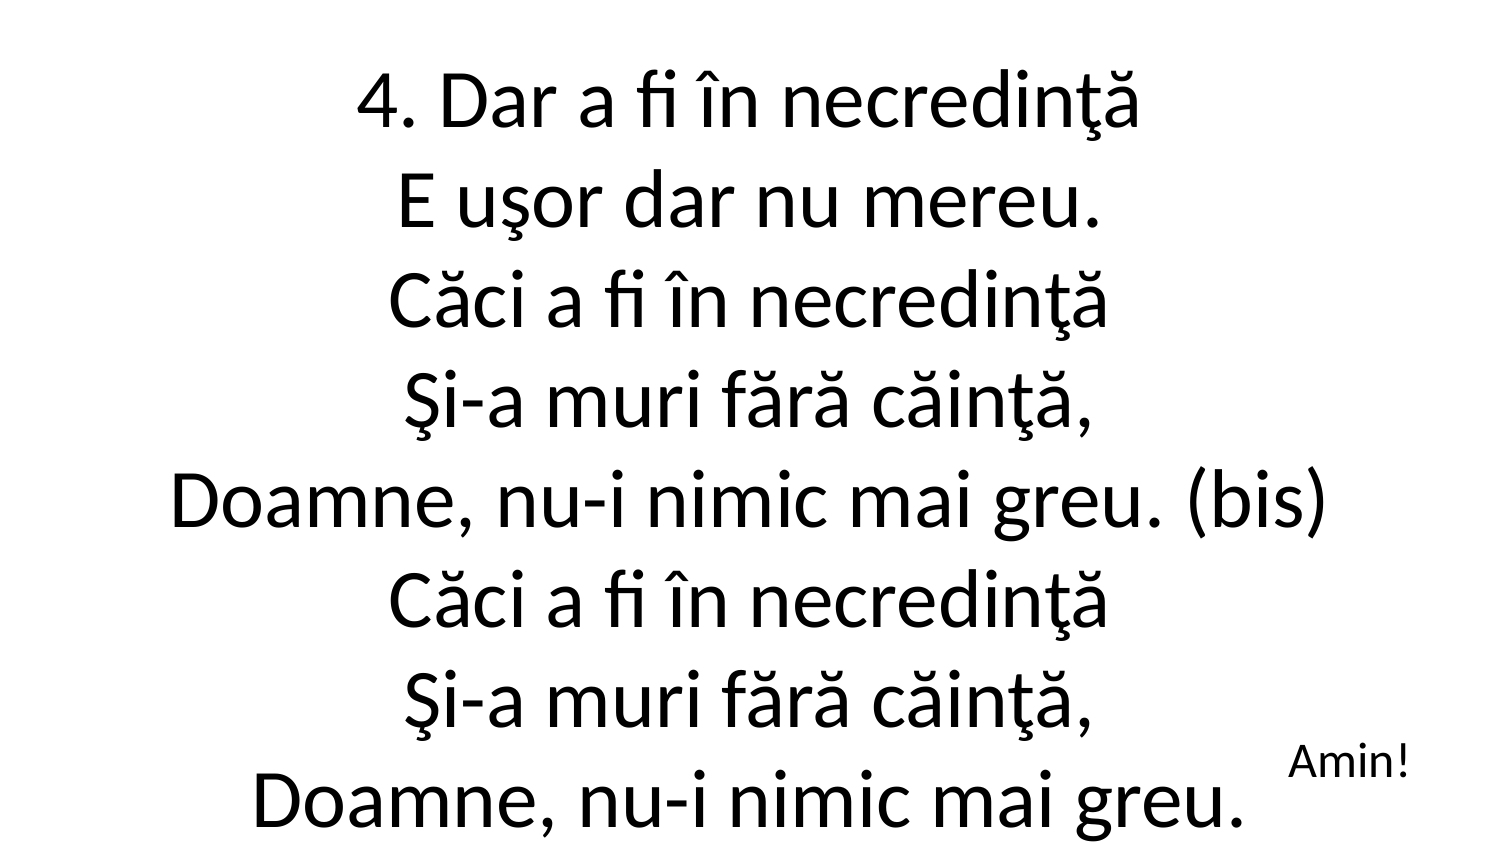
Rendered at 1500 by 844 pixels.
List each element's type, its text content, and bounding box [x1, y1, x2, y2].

text_box Amin! [1273, 674, 1427, 795]
text_box 4. Dar a fi în necredinţă E uşor dar nu mereu. Căci a fi în necredinţă Şi-a muri fără căinţă, Doamne, nu-i nimic mai greu. (bis) Căci a fi în necredinţă Şi-a muri fără căinţă, Doamne, nu-i nimic mai greu. [154, 0, 1346, 844]
